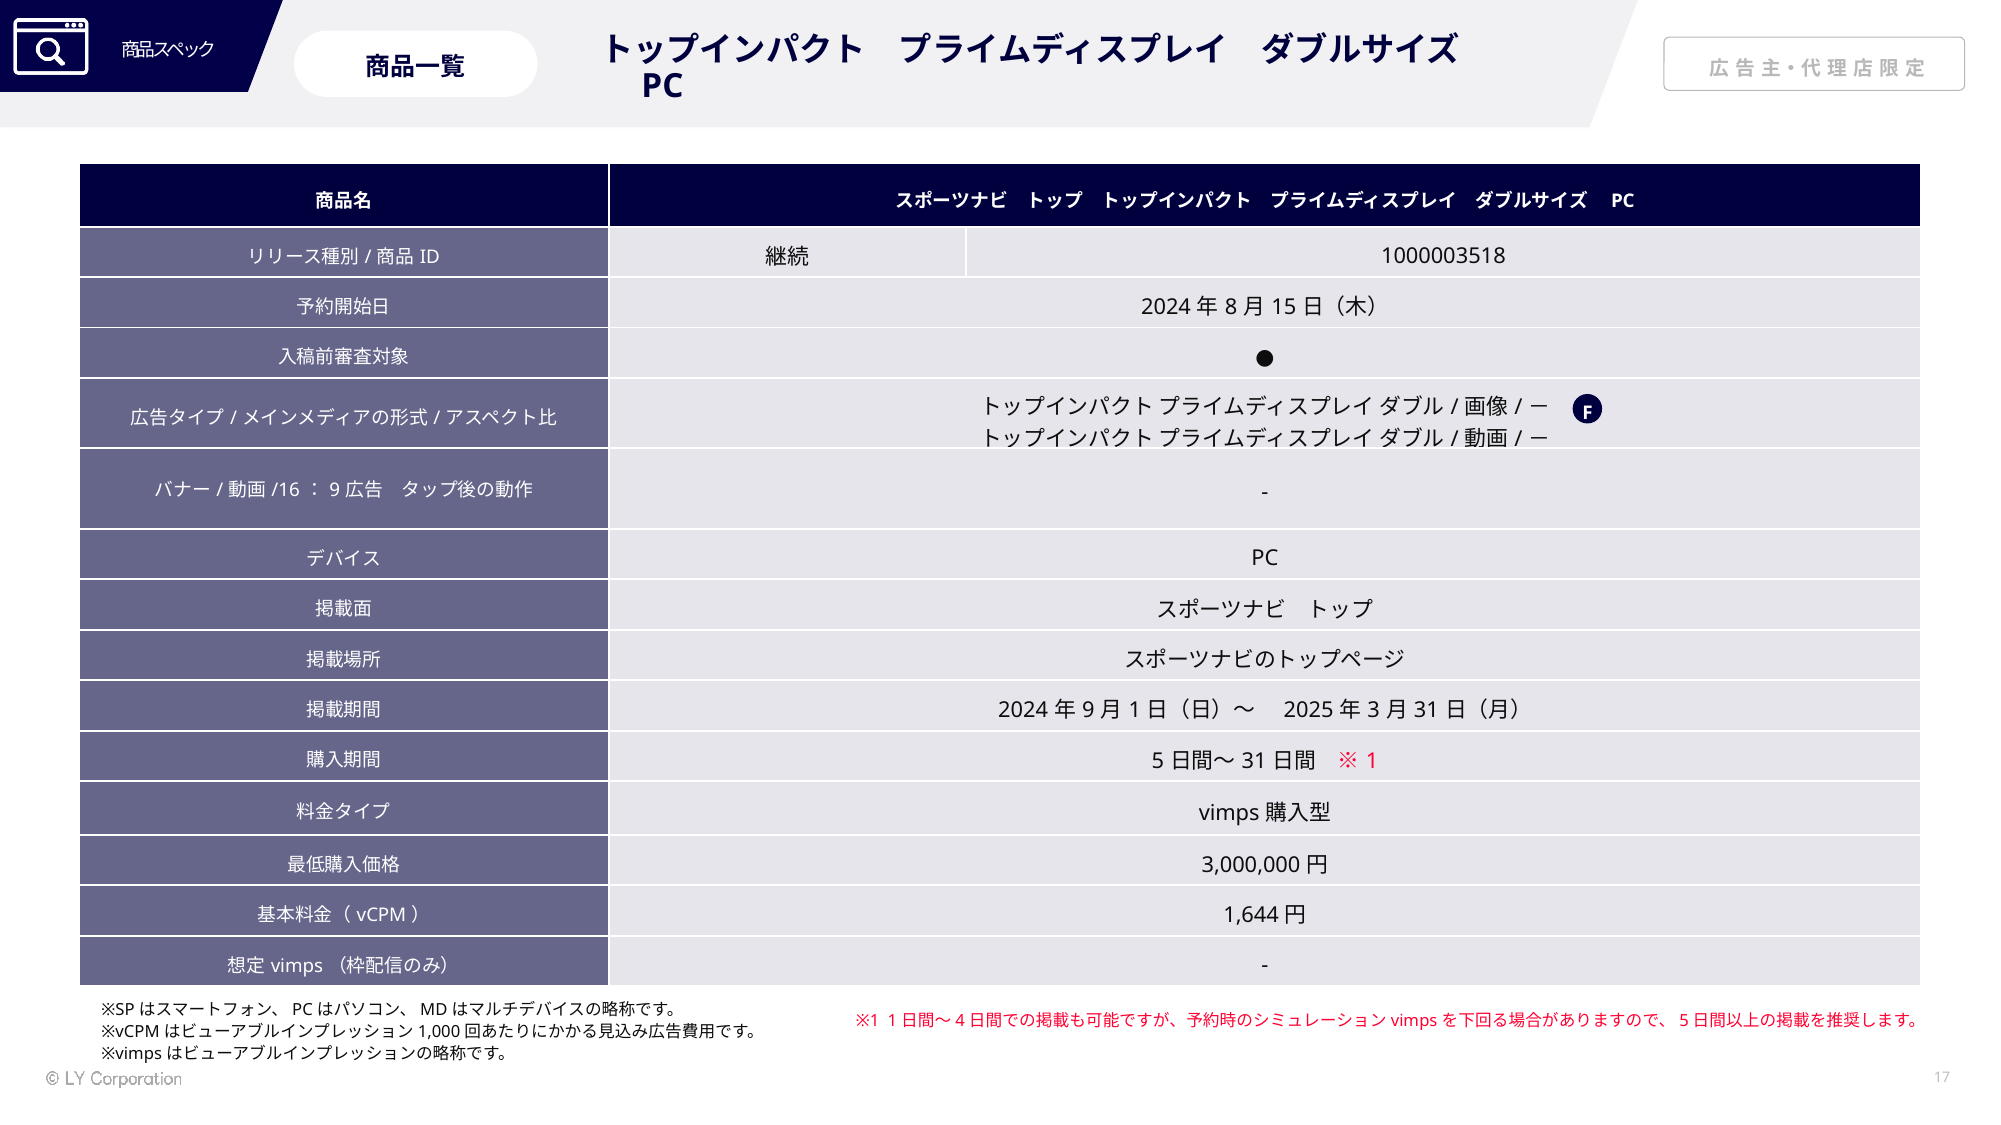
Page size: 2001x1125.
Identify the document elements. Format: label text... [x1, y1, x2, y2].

table_cell リリース種別/商品ID [80, 228, 608, 276]
table_cell ● [610, 328, 1920, 377]
table_cell 入稿前審査対象 [80, 328, 608, 377]
table_cell バナー/動画/16：9広告 タップ後の動作 [80, 449, 608, 528]
picture [46, 1071, 181, 1088]
table_cell - [610, 937, 1920, 985]
table_cell 3,000,000円 [610, 836, 1920, 884]
list 商品スペック [97, 13, 240, 81]
table_cell 掲載場所 [80, 631, 608, 679]
table_header 商品名 [80, 164, 608, 226]
table_cell 広告タイプ/メインメディアの形式/アスペクト比 [80, 379, 608, 447]
table_cell vimps購入型 [610, 782, 1920, 834]
table_cell 掲載面 [80, 580, 608, 629]
table_cell 想定vimps（枠配信のみ） [80, 937, 608, 985]
table_cell 予約開始日 [80, 278, 608, 327]
table_cell - [610, 449, 1920, 528]
table_cell トップインパクト プライムディスプレイ ダブル/画像/－ トップインパクト プライムディスプレイ ダブル/動画/－ [610, 379, 1920, 447]
table_cell 最低購入価格 [80, 836, 608, 884]
table_cell 継続 [610, 228, 965, 276]
table_cell スポーツナビ トップ [610, 580, 1920, 629]
table_cell スポーツナビのトップページ [610, 631, 1920, 679]
table_cell 2024年9月1日（日）～ 2025年3月31日（月） [610, 681, 1920, 730]
picture [9, 5, 92, 87]
text_box F [1572, 393, 1603, 424]
table_cell 2024年8月15日（木） [610, 278, 1920, 327]
table_cell PC [610, 530, 1920, 578]
list トップインパクト プライムディスプレイ ダブルサイズ PC [599, 41, 1481, 97]
table_cell 5日間～31日間 ※1 [610, 732, 1920, 780]
text_box ※SPはスマートフォン、PCはパソコン、MDはマルチデバイスの略称です。 ※vCPMはビューアブルインプレッション1,000回あたりにかかる見込み広告費用です。 ※vimpsはビューアブルインプレッションの略称です。 [101, 996, 769, 1063]
table_cell 1000003518 [967, 228, 1920, 276]
text_box ※1 1日間～4日間での掲載も可能ですが、予約時のシミュレーションvimpsを下回る場合がありますので、5日間以上の掲載を推奨します。 [855, 1007, 1926, 1030]
table_cell 基本料金（vCPM） [80, 886, 608, 935]
text_box 商品一覧 [293, 29, 539, 98]
table_cell 1,644円 [610, 886, 1920, 935]
table_cell デバイス [80, 530, 608, 578]
table_cell 購入期間 [80, 732, 608, 780]
table_cell 料金タイプ [80, 782, 608, 834]
table_header スポーツナビ トップ トップインパクト プライムディスプレイ ダブルサイズ PC [610, 164, 1920, 226]
table_cell 掲載期間 [80, 681, 608, 730]
